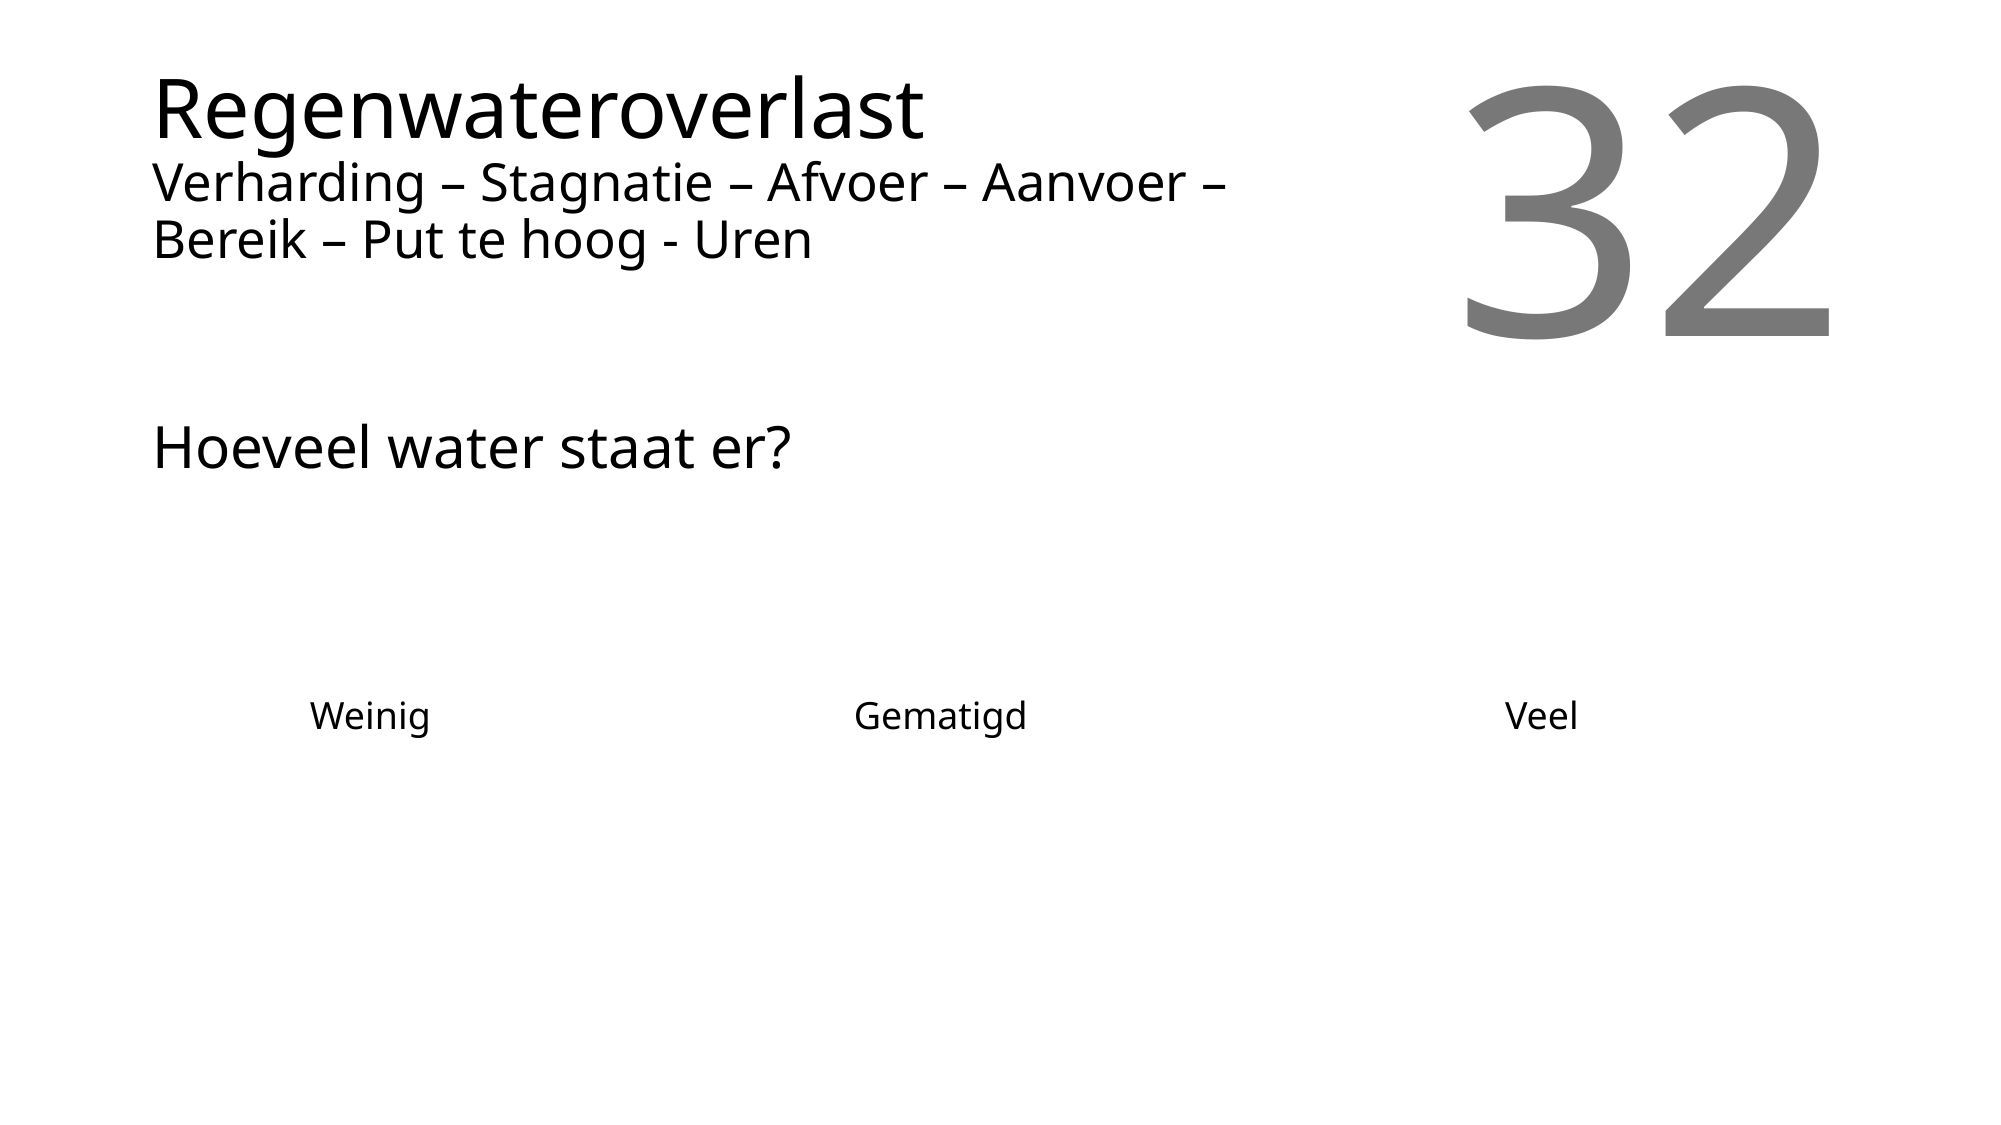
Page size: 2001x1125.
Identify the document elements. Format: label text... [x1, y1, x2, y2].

text_box Veel [1313, 684, 1771, 745]
slide_number 32 [1396, 59, 1863, 393]
text_box Weinig [153, 684, 588, 745]
list Hoeveel water staat er? [137, 410, 1863, 552]
title Regenwateroverlast Verharding – Stagnatie – Afvoer – Aanvoer – Bereik – Put te hoog - Uren [137, 59, 1360, 278]
text_box Gematigd [712, 684, 1170, 745]
